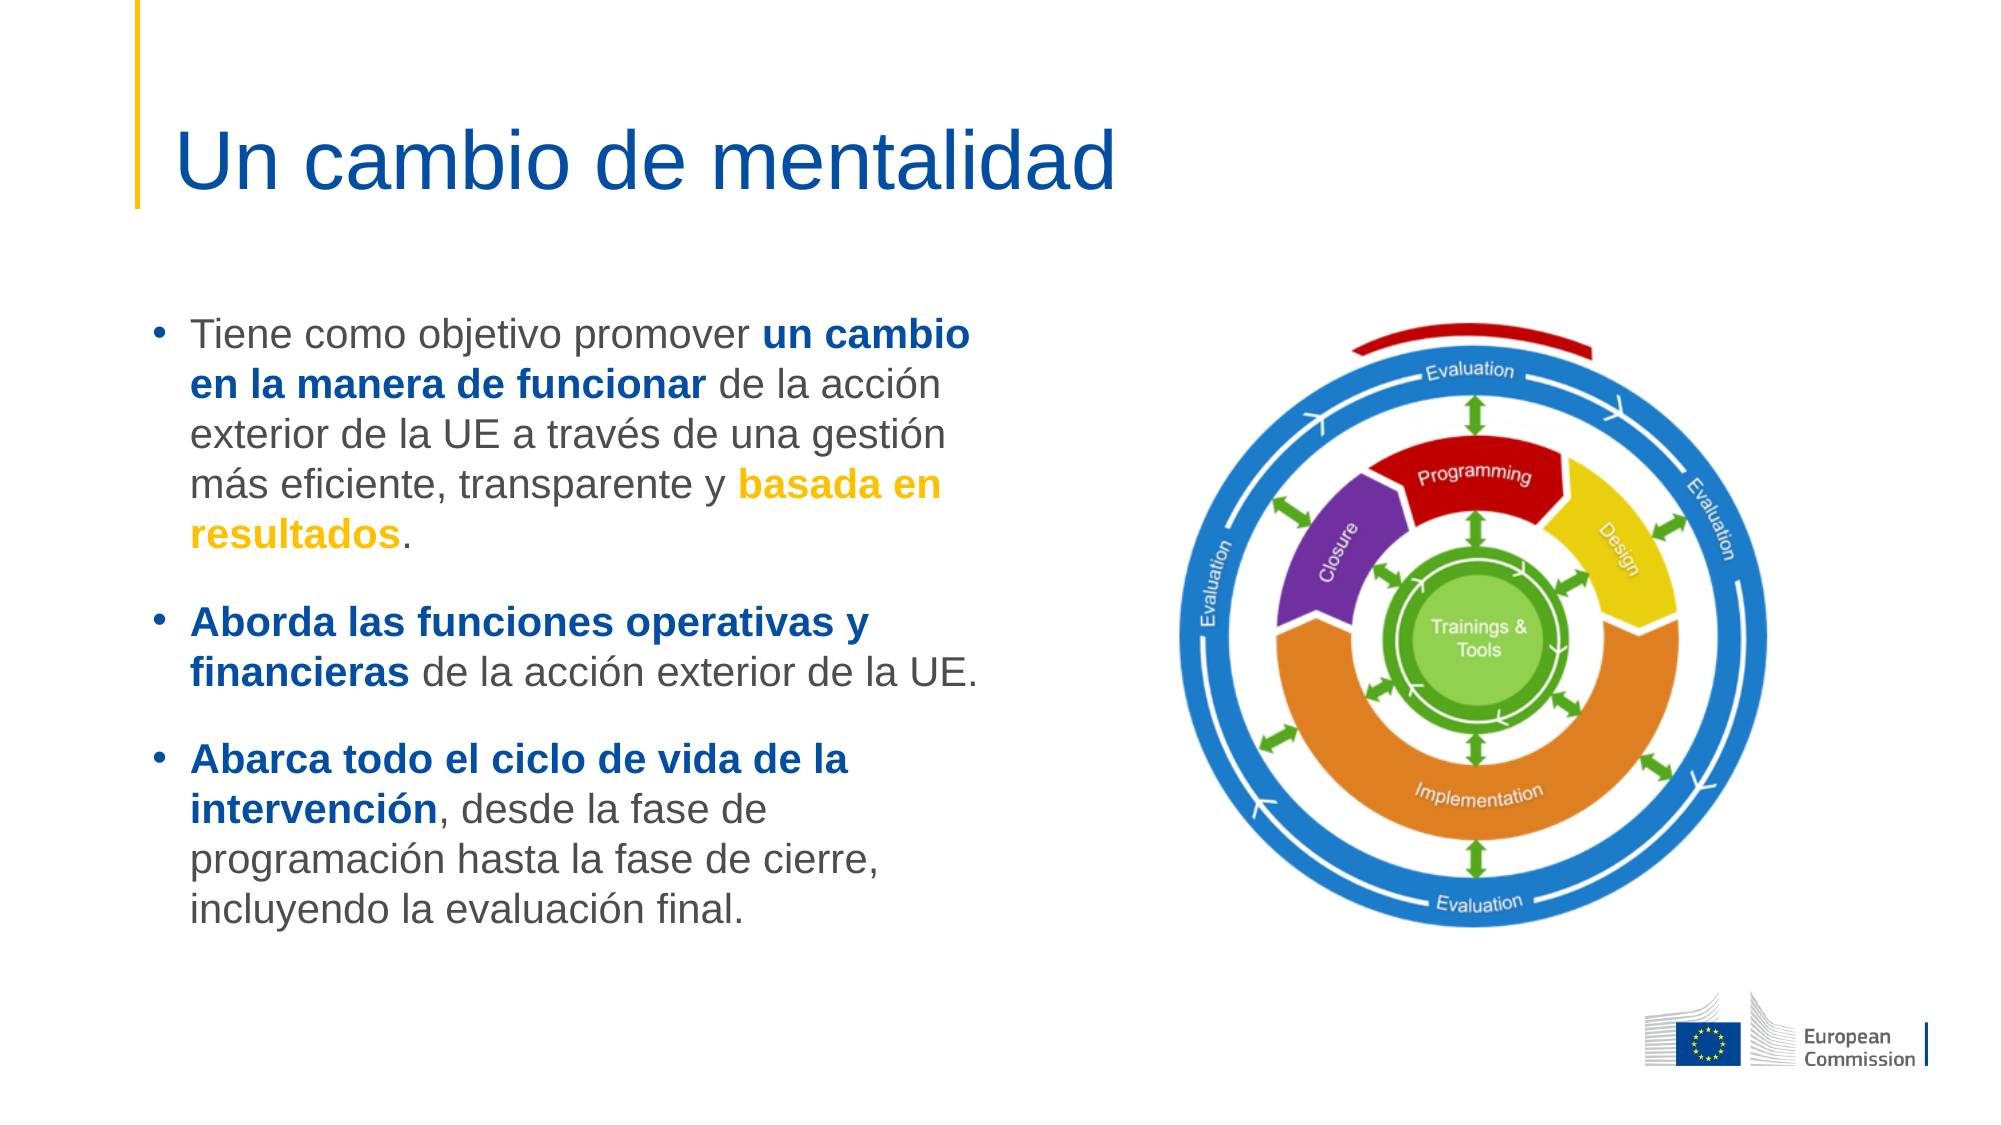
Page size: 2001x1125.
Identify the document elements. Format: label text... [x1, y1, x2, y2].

picture [1645, 991, 1928, 1066]
title Un cambio de mentalidad [159, 79, 1885, 208]
list Tiene como objetivo promover un cambio en la manera de funcionar de la acción exterior de la UE a través de una gestión más eficiente, transparente y basada en resultados. Aborda las funciones operativas y financieras de la acción exterior de la UE. Abarca todo el ciclo de vida de la intervención, desde la fase de programación hasta la fase de cierre, incluyendo la evaluación final. [137, 299, 1012, 941]
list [1145, 299, 1829, 941]
